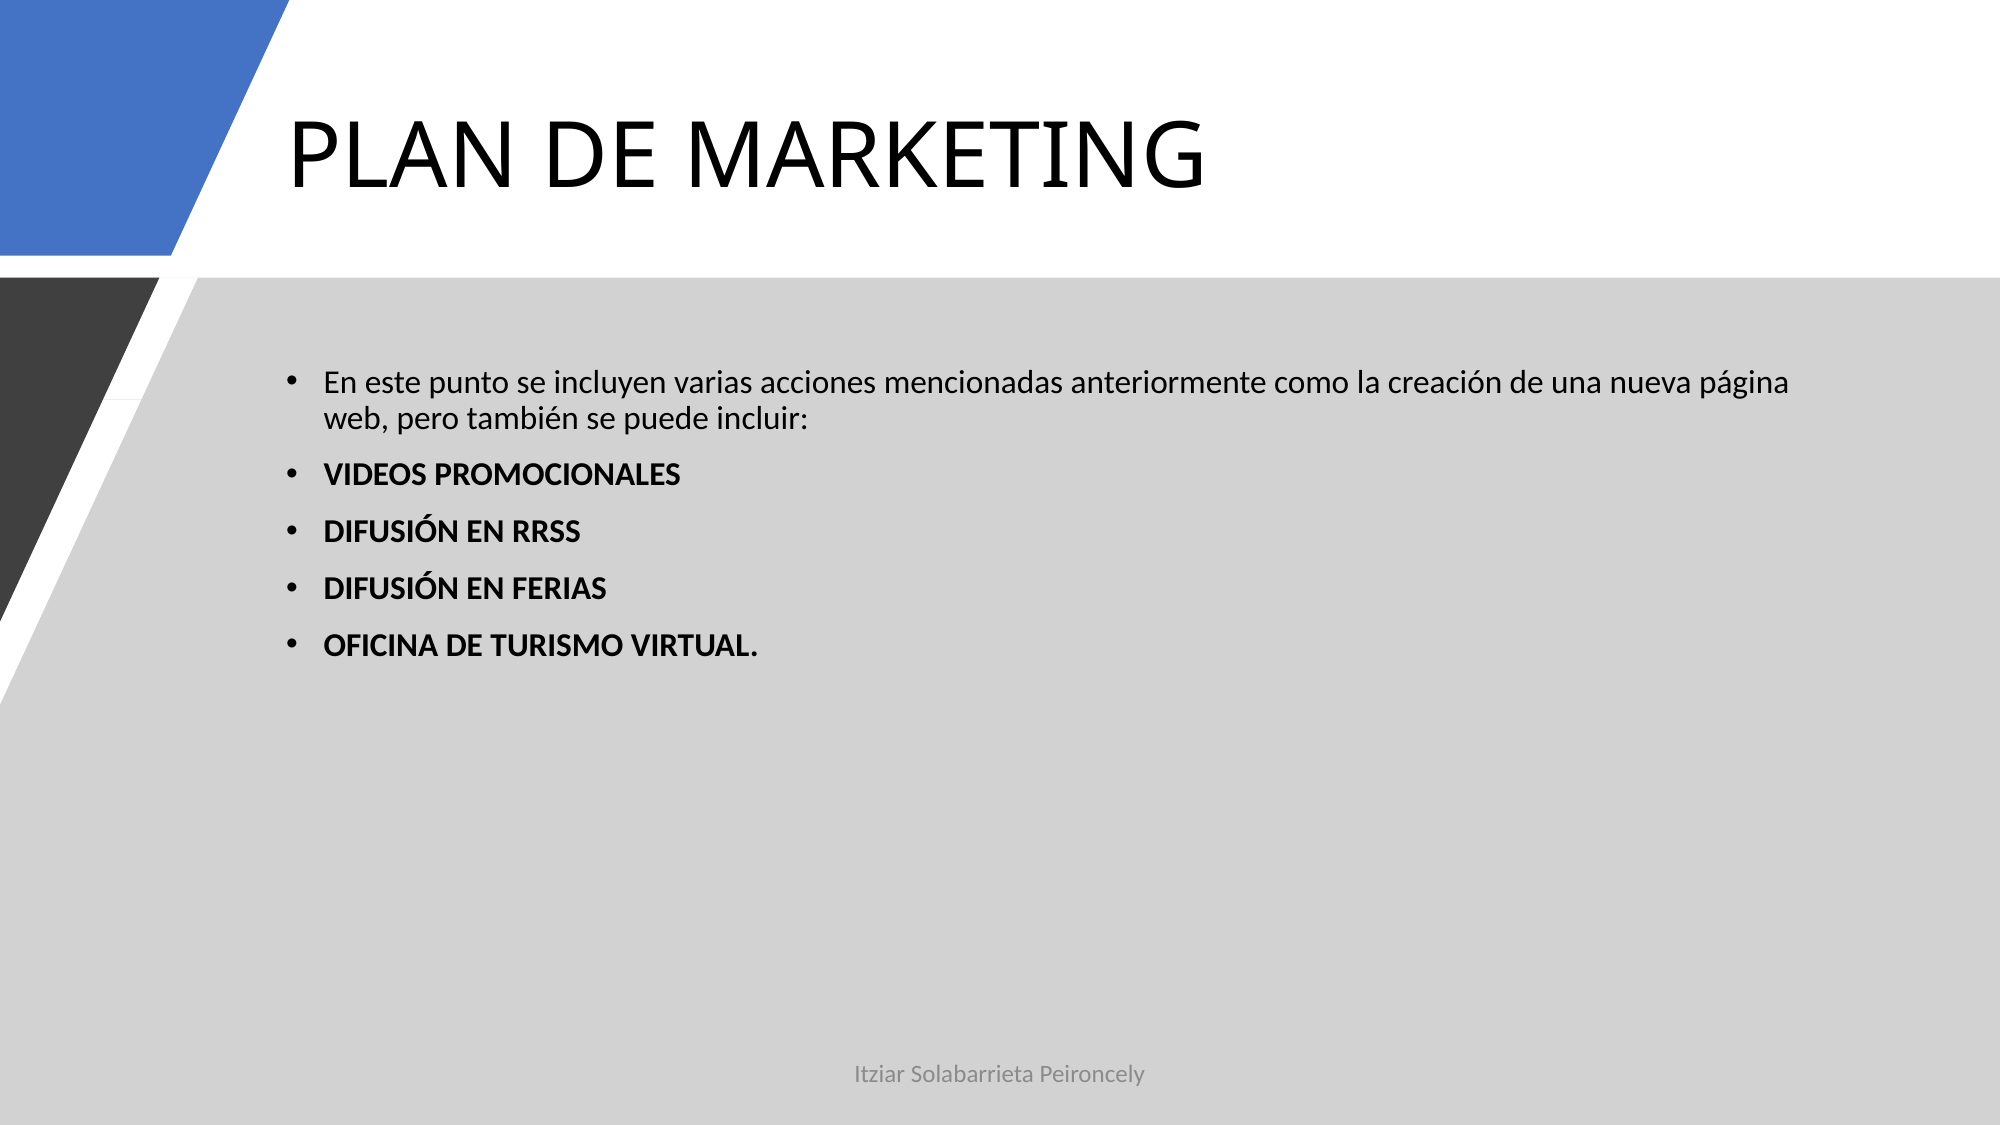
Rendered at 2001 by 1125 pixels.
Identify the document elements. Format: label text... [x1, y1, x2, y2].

text_box [0, 276, 2000, 1125]
text_box [0, 0, 291, 257]
footer Itziar Solabarrieta Peironcely [662, 1042, 1338, 1103]
title PLAN DE MARKETING [270, 59, 1809, 256]
text_box [0, 276, 162, 623]
list En este punto se incluyen varias acciones mencionadas anteriormente como la creación de una nueva página web, pero también se puede incluir: VIDEOS PROMOCIONALES DIFUSIÓN EN RRSS DIFUSIÓN EN FERIAS OFICINA DE TURISMO VIRTUAL. [270, 356, 1809, 1021]
